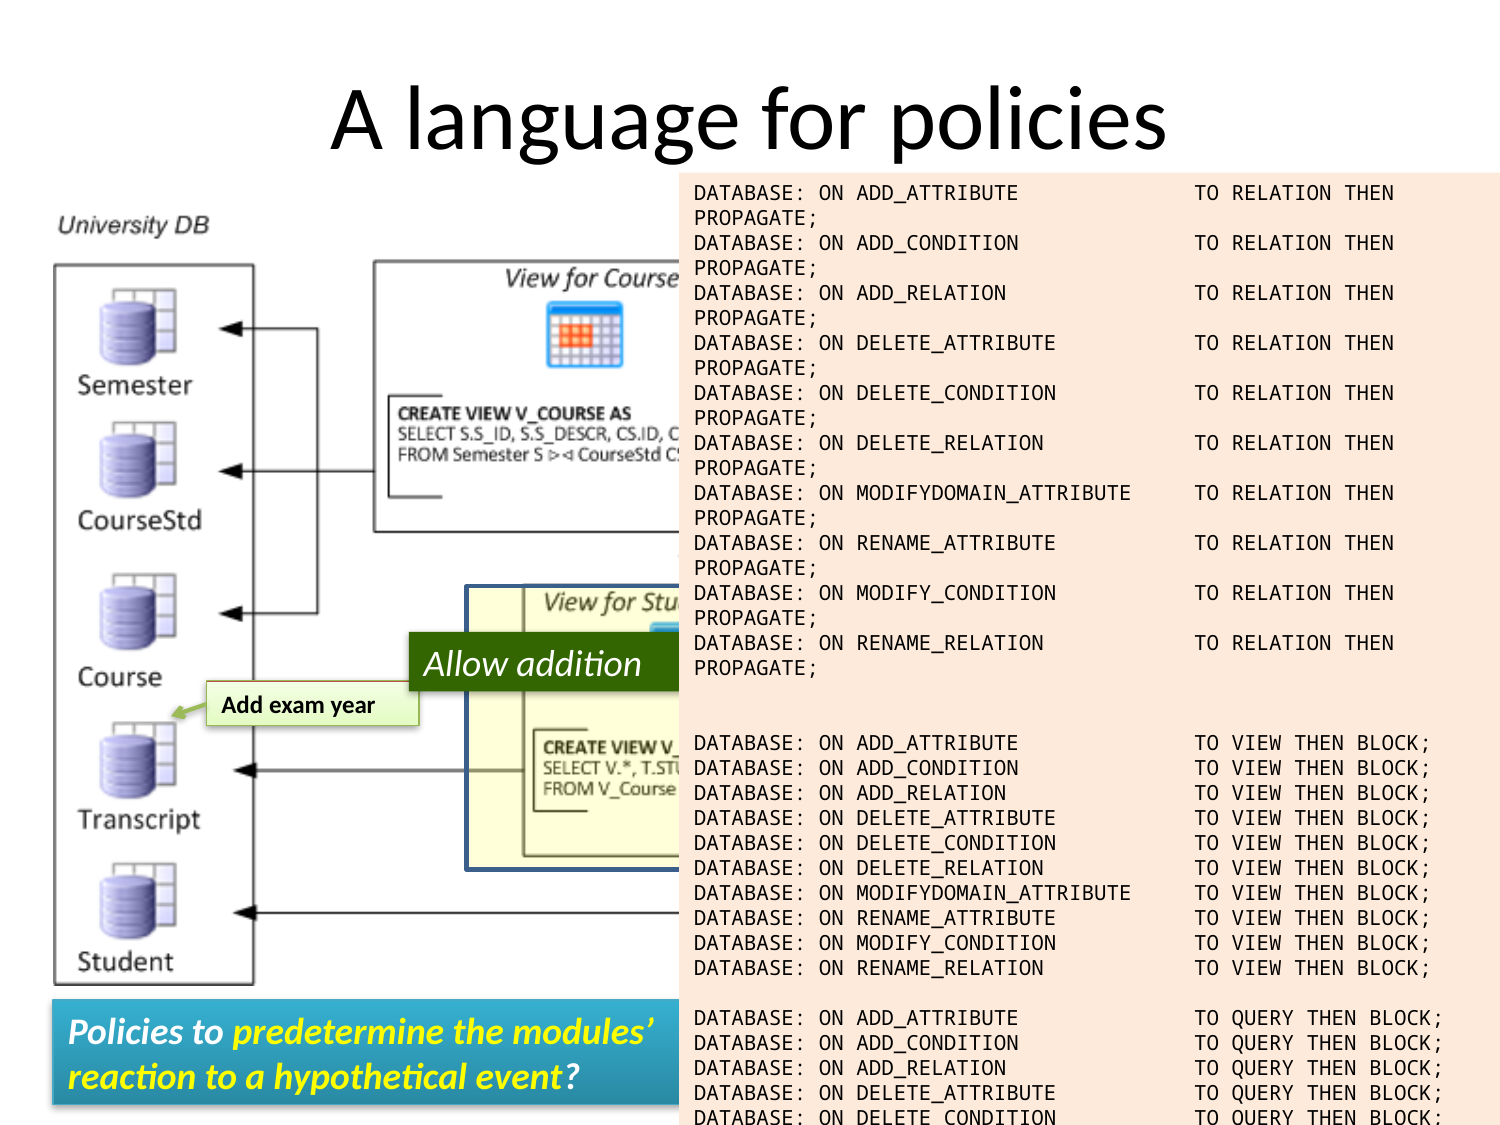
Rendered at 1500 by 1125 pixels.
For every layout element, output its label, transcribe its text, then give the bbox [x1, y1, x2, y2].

title A language for policies [75, 19, 1425, 206]
text_box Policies to predetermine the modules’ reaction to a hypothetical event? [52, 999, 679, 1105]
slide_number 98 [1074, 1042, 1425, 1103]
text_box DATABASE: ON ADD_ATTRIBUTE TO RELATION THEN PROPAGATE; DATABASE: ON ADD_CONDITION TO RELATION THEN PROPAGATE; DATABASE: ON ADD_RELATION TO RELATION THEN PROPAGATE; DATABASE: ON DELETE_ATTRIBUTE TO RELATION THEN PROPAGATE; DATABASE: ON DELETE_CONDITION TO RELATION THEN PROPAGATE; DATABASE: ON DELETE_RELATION TO RELATION THEN PROPAGATE; DATABASE: ON MODIFYDOMAIN_ATTRIBUTE TO RELATION THEN PROPAGATE; DATABASE: ON RENAME_ATTRIBUTE TO RELATION THEN PROPAGATE; DATABASE: ON MODIFY_CONDITION TO RELATION THEN PROPAGATE; DATABASE: ON RENAME_RELATION TO RELATION THEN PROPAGATE; DATABASE: ON ADD_ATTRIBUTE TO VIEW THEN BLOCK; DATABASE: ON ADD_CONDITION TO VIEW THEN BLOCK; DATABASE: ON ADD_RELATION TO VIEW THEN BLOCK; DATABASE: ON DELETE_ATTRIBUTE TO VIEW THEN BLOCK; DATABASE: ON DELETE_CONDITION TO VIEW THEN BLOCK; DATABASE: ON DELETE_RELATION TO VIEW THEN BLOCK; DATABASE: ON MODIFYDOMAIN_ATTRIBUTE TO VIEW THEN BLOCK; DATABASE: ON RENAME_ATTRIBUTE TO VIEW THEN BLOCK; DATABASE: ON MODIFY_CONDITION TO VIEW THEN BLOCK; DATABASE: ON RENAME_RELATION TO VIEW THEN BLOCK; DATABASE: ON ADD_ATTRIBUTE TO QUERY THEN BLOCK; DATABASE: ON ADD_CONDITION TO QUERY THEN BLOCK; DATABASE: ON ADD_RELATION TO QUERY THEN BLOCK; DATABASE: ON DELETE_ATTRIBUTE TO QUERY THEN BLOCK; DATABASE: ON DELETE_CONDITION TO QUERY THEN BLOCK; DATABASE: ON DELETE_RELATION TO QUERY THEN BLOCK; DATABASE: ON MODIFYDOMAIN_ATTRIBUTE TO QUERY THEN BLOCK; DATABASE: ON RENAME_ATTRIBUTE TO QUERY THEN BLOCK; DATABASE: ON MODIFY_CONDITION TO QUERY THEN BLOCK; DATABASE: ON RENAME_RELATION TO QUERY THEN BLOCK; [679, 172, 1500, 1125]
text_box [52, 207, 1471, 986]
